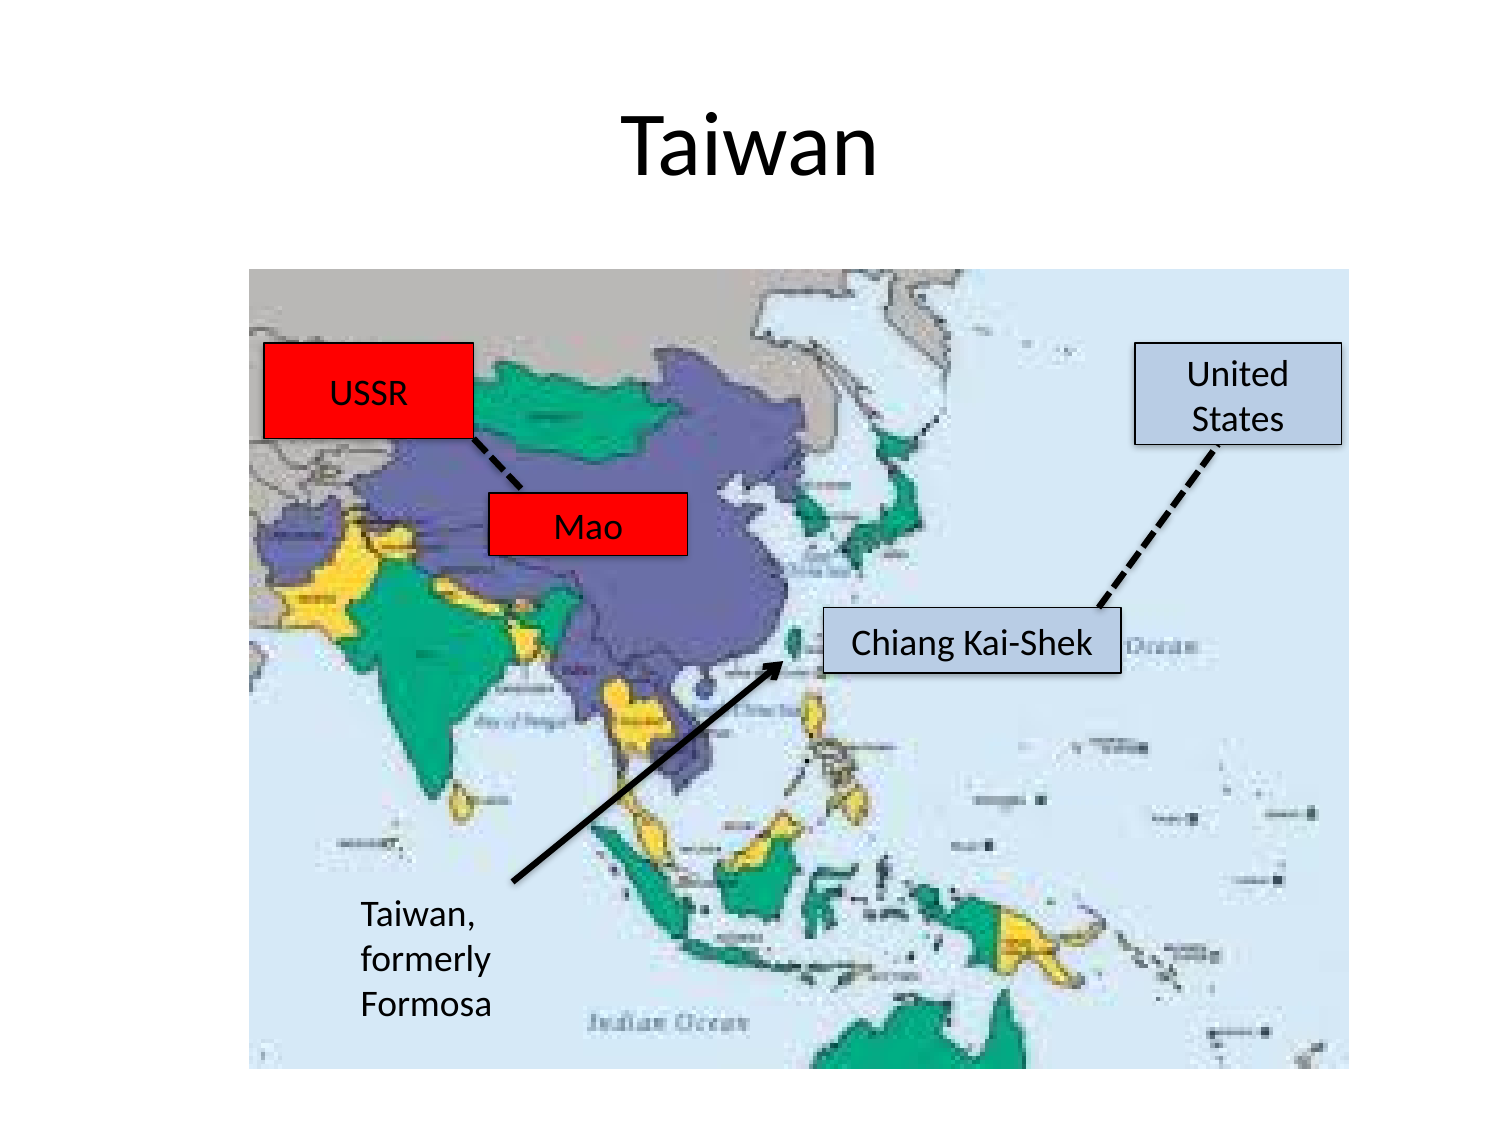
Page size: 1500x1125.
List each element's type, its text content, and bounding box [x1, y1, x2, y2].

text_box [512, 660, 784, 883]
title Taiwan [75, 45, 1425, 233]
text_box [1098, 444, 1219, 608]
picture [248, 269, 1350, 1069]
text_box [473, 438, 526, 494]
